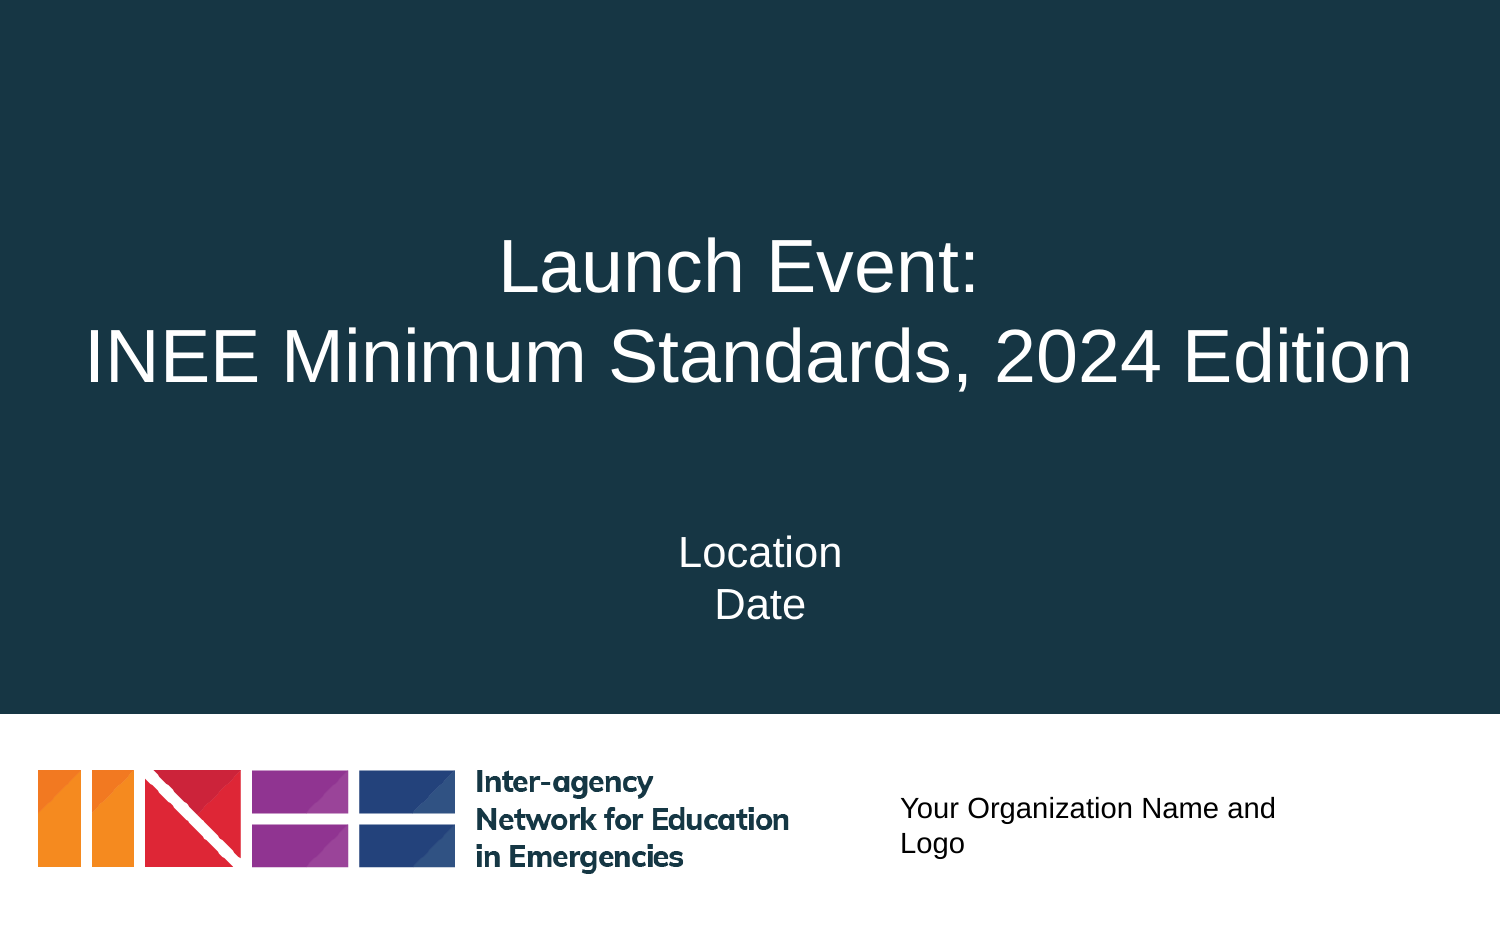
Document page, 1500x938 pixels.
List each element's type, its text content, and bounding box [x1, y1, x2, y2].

subtitle Location Date [139, 508, 1382, 664]
picture [38, 766, 789, 876]
text_box Your Organization Name and Logo [885, 774, 1334, 868]
title Launch Event: INEE Minimum Standards, 2024 Edition [49, 201, 1451, 481]
